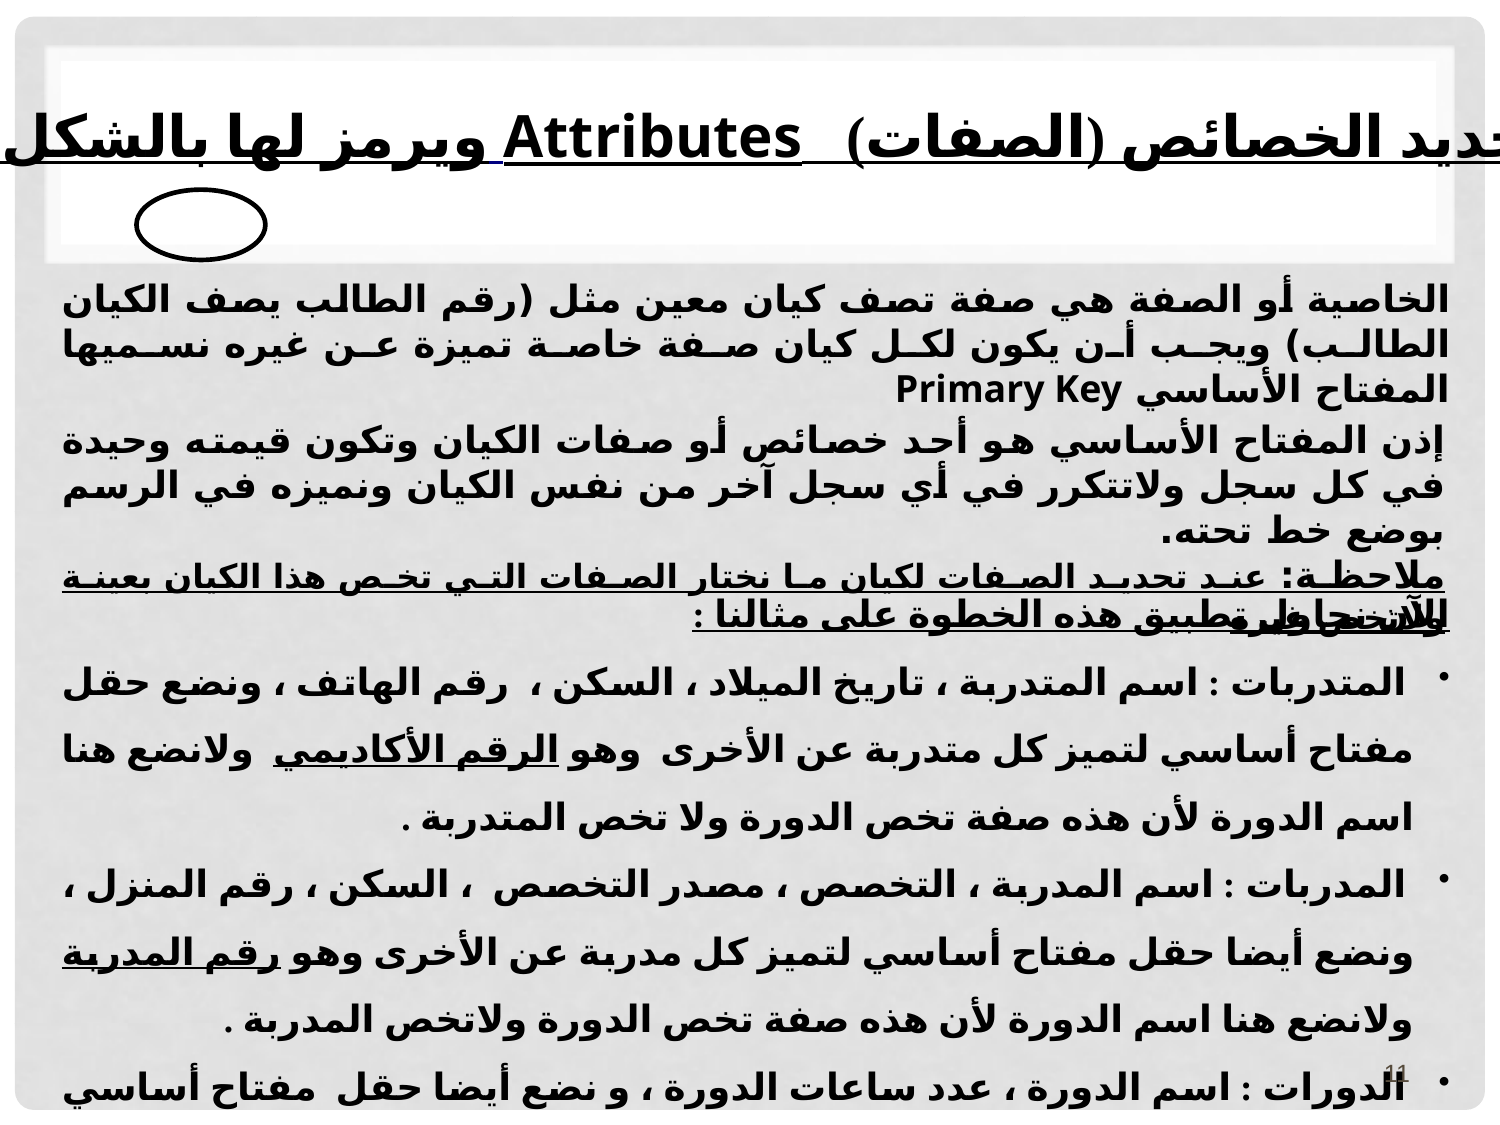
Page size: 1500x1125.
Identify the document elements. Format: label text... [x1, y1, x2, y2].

text_box [134, 187, 268, 263]
text_box 2- تحديد الخصائص (الصفات) Attributes ويرمز لها بالشكل : [0, 91, 1500, 177]
text_box الخاصية أو الصفة هي صفة تصف كيان معين مثل (رقم الطالب يصف الكيان الطالب) ويجب أن يكون لكل كيان صفة خاصة تميزة عن غيره نسميها المفتاح الأساسي Primary Key [46, 267, 1465, 417]
slide_number 11 [1074, 1042, 1425, 1103]
text_box الآن نحاول تطبيق هذه الخطوة على مثالنا : المتدربات : اسم المتدربة ، تاريخ الميلاد ، السكن ، رقم الهاتف ، ونضع حقل مفتاح أساسي لتميز كل متدربة عن الأخرى وهو الرقم الأكاديمي ولانضع هنا اسم الدورة لأن هذه صفة تخص الدورة ولا تخص المتدربة . المدربات : اسم المدربة ، التخصص ، مصدر التخصص ، السكن ، رقم المنزل ، ونضع أيضا حقل مفتاح أساسي لتميز كل مدربة عن الأخرى وهو رقم المدربة ولانضع هنا اسم الدورة لأن هذه صفة تخص الدورة ولاتخص المدربة . الدورات : اسم الدورة ، عدد ساعات الدورة ، و نضع أيضا حقل مفتاح أساسي لتميز كل دورة عن الأخرى وهو رقم الدورة . [46, 560, 1465, 1125]
text_box إذن المفتاح الأساسي هو أحد خصائص أو صفات الكيان وتكون قيمته وحيدة في كل سجل ولاتتكرر في أي سجل آخر من نفس الكيان ونميزه في الرسم بوضع خط تحته. ملاحظة: عند تحديد الصفات لكيان ما نختار الصفات التي تخص هذا الكيان بعينة ولاتخص غيره [46, 408, 1460, 644]
